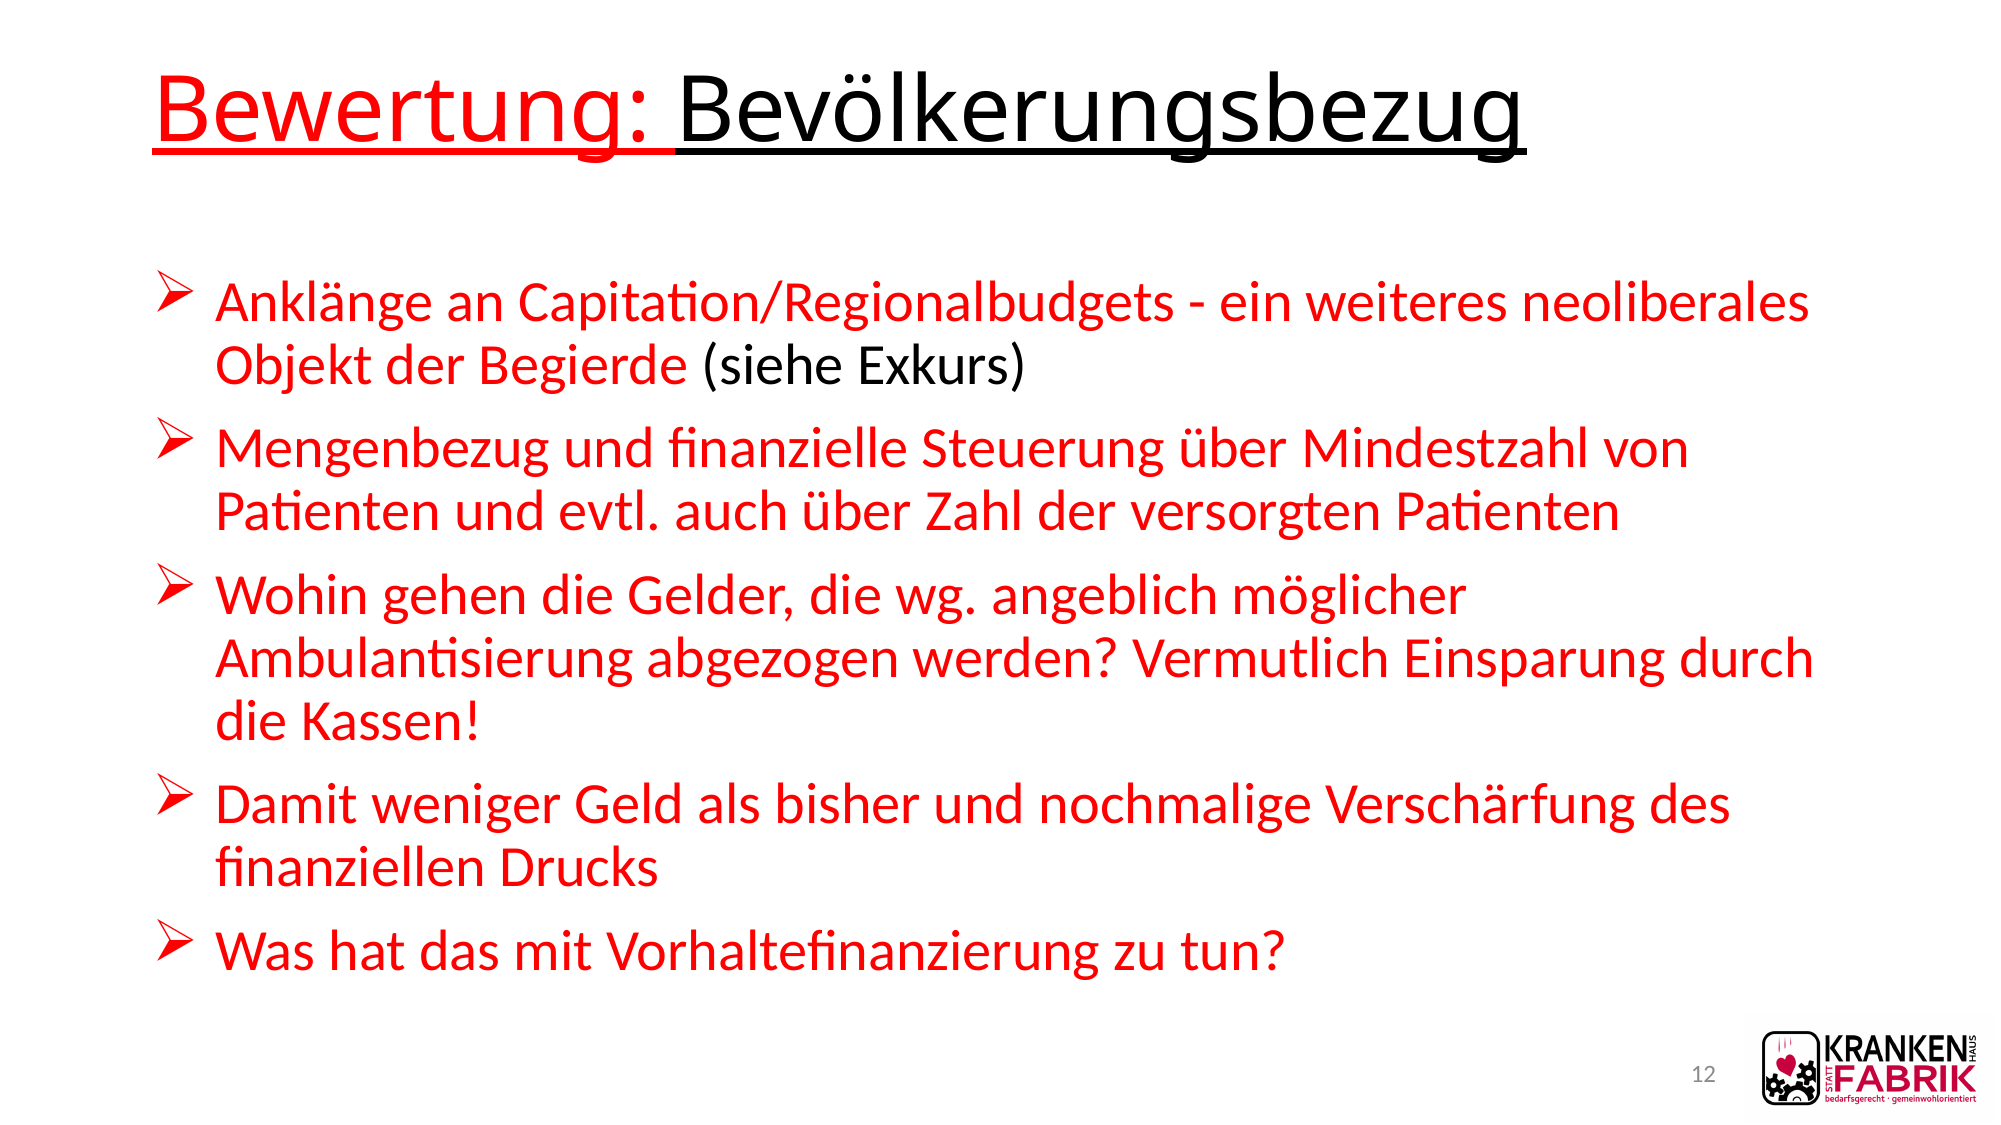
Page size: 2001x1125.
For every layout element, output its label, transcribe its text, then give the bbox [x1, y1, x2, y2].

picture [1744, 1013, 1994, 1123]
list Anklänge an Capitation/Regionalbudgets - ein weiteres neoliberales Objekt der Begierde (siehe Exkurs) Mengenbezug und finanzielle Steuerung über Mindestzahl von Patienten und evtl. auch über Zahl der versorgten Patienten Wohin gehen die Gelder, die wg. angeblich möglicher Ambulantisierung abgezogen werden? Vermutlich Einsparung durch die Kassen! Damit weniger Geld als bisher und nochmalige Verschärfung des finanziellen Drucks Was hat das mit Vorhaltefinanzierung zu tun? [137, 263, 1863, 1014]
title Bewertung: Bevölkerungsbezug [137, 3, 1863, 221]
slide_number 12 [1281, 1042, 1731, 1103]
